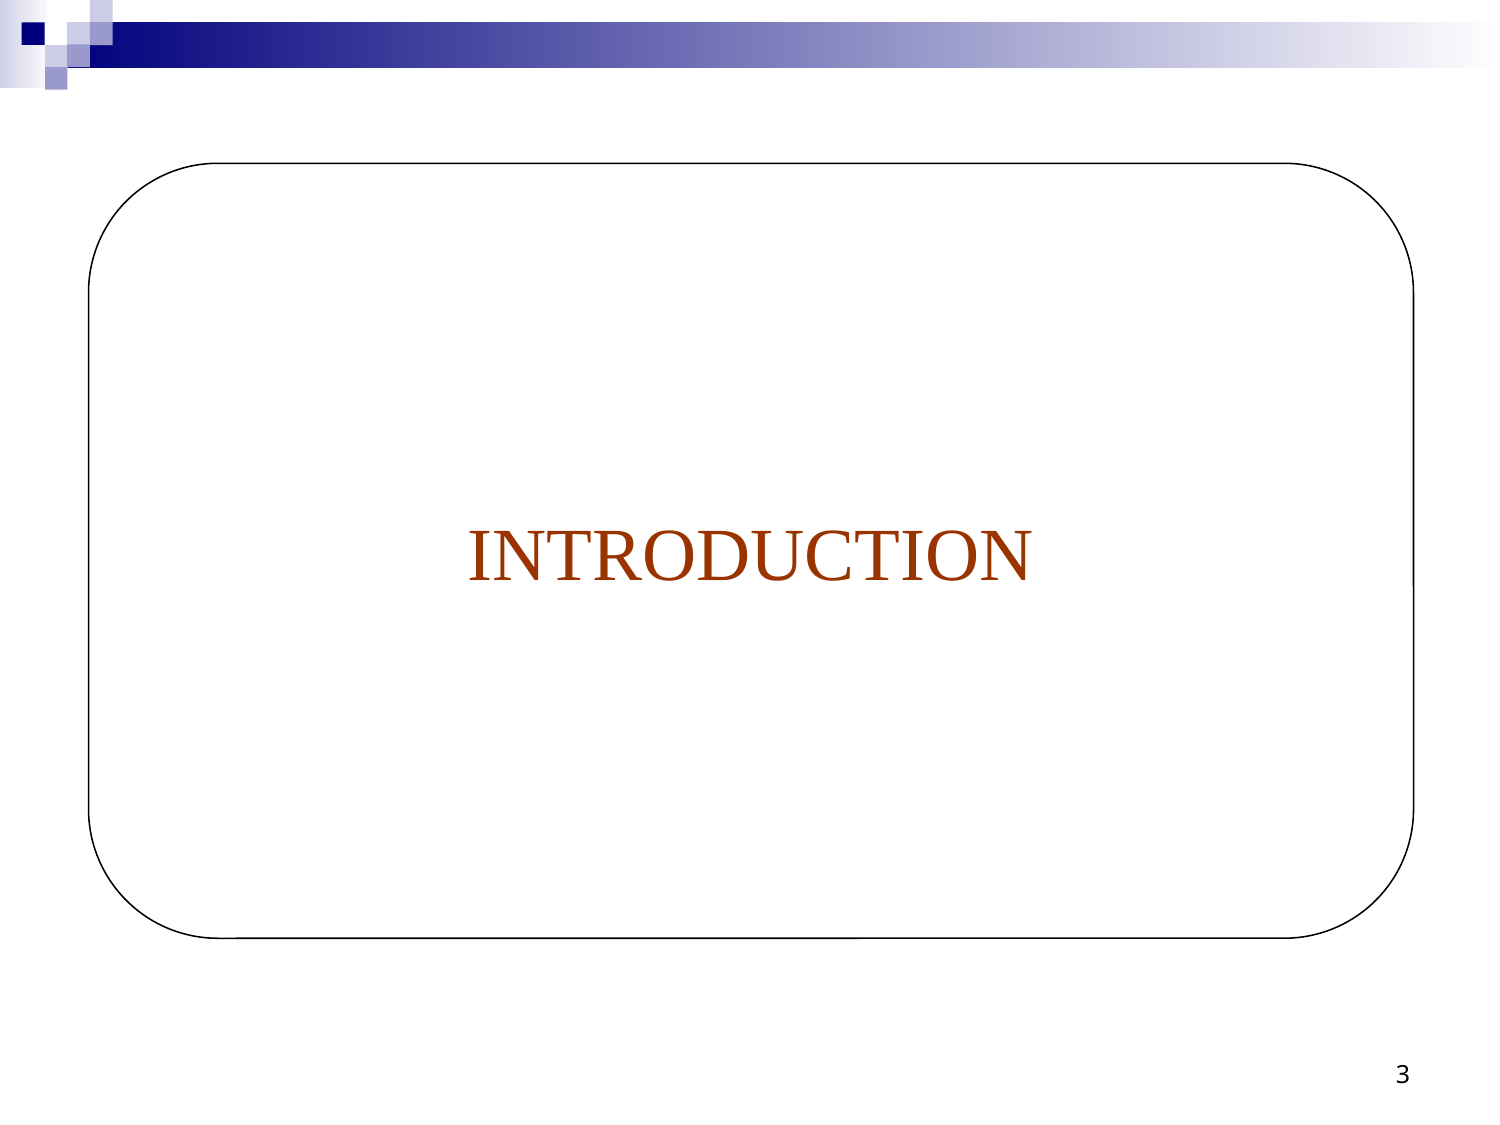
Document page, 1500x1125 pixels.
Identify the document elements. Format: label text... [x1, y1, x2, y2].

text_box INTRODUCTION [88, 163, 1414, 939]
slide_number 3 [1074, 1025, 1425, 1100]
